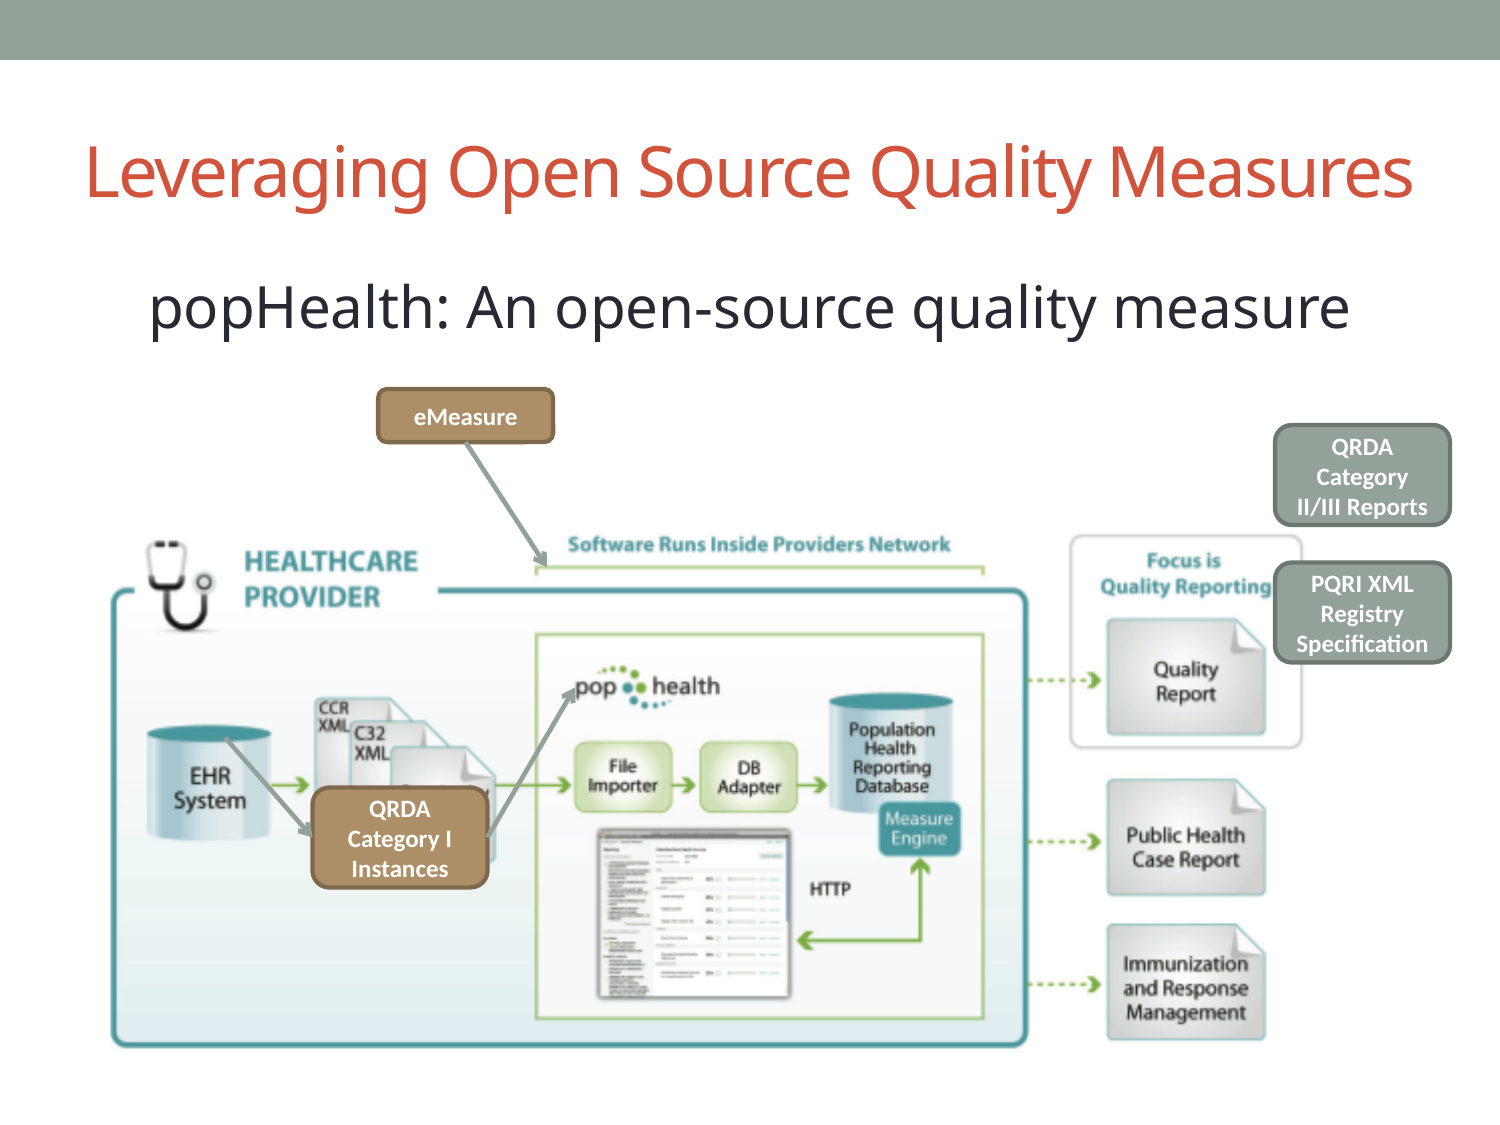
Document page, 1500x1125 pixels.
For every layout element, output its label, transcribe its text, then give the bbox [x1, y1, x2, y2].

picture [87, 507, 1330, 1071]
list popHealth: An open-source quality measure [75, 262, 1425, 1063]
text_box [487, 687, 576, 838]
text_box eMeasure [375, 386, 556, 445]
text_box QRDA Category II/III Reports [1272, 422, 1453, 528]
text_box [443, 463, 569, 546]
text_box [218, 743, 319, 832]
text_box PQRI XML Registry Specification [1336, 560, 1453, 665]
title Leveraging Open Source Quality Measures [0, 87, 1500, 250]
